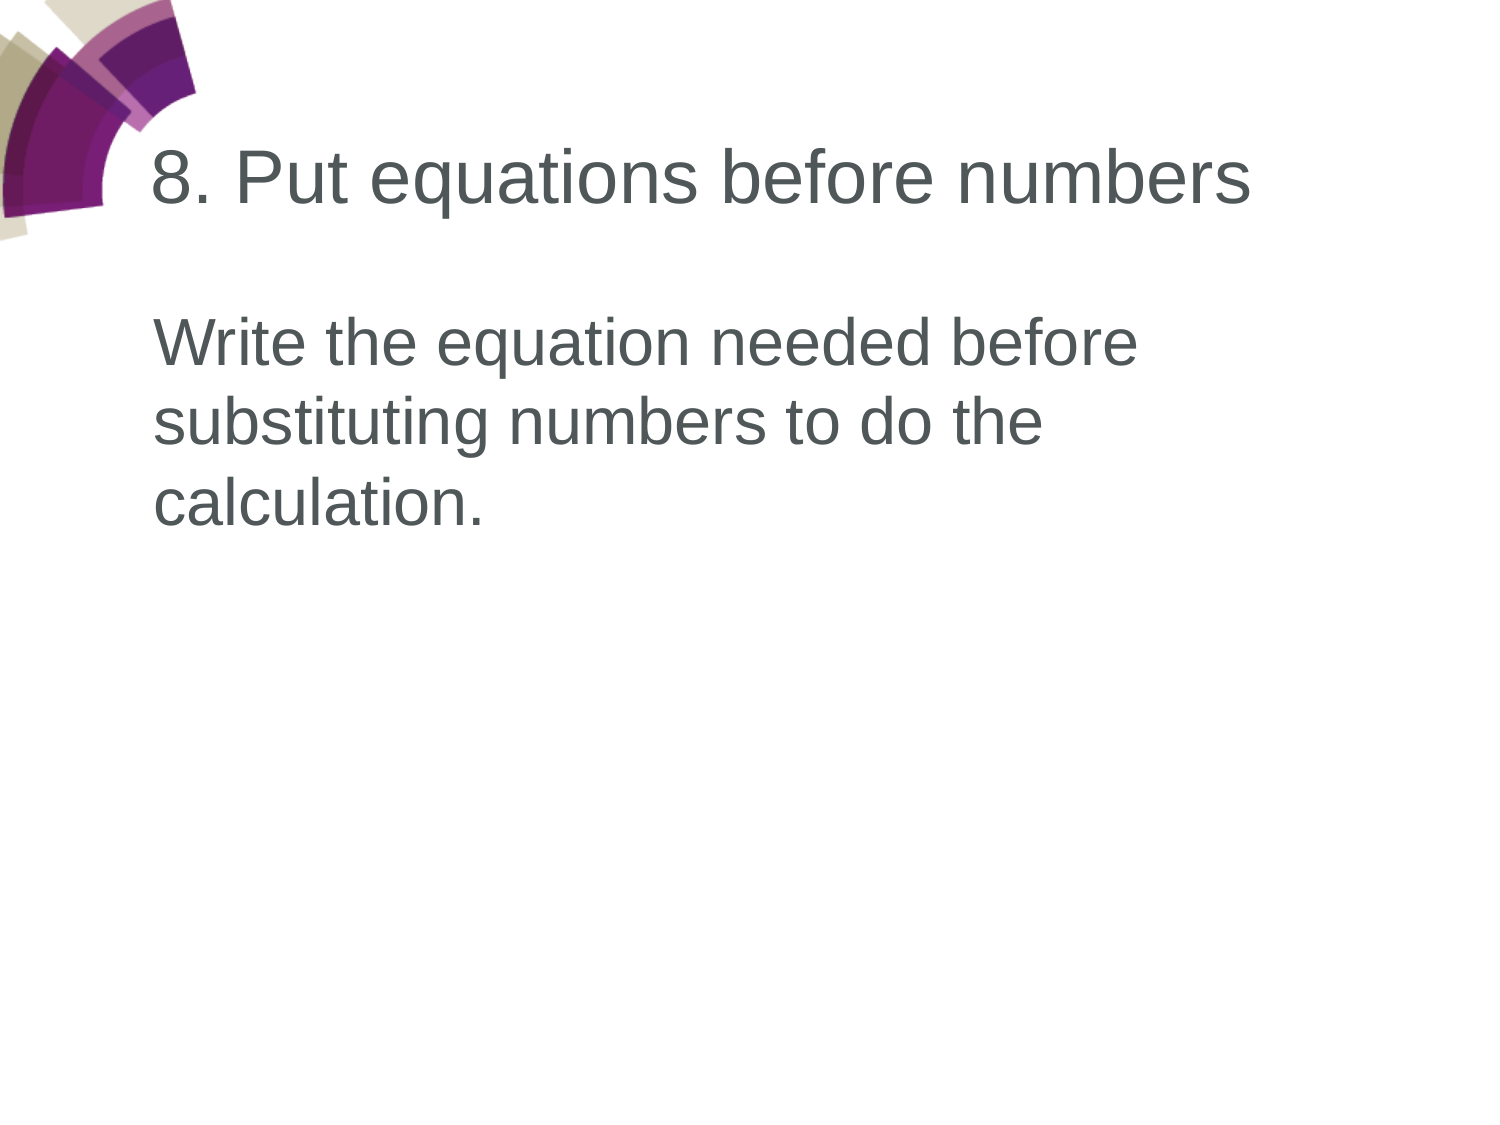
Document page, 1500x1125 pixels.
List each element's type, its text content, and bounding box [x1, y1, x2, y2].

picture [0, 0, 1500, 1125]
list Write the equation needed before substituting numbers to do the calculation. [138, 290, 1282, 870]
list 8. Put equations before numbers [135, 119, 1282, 297]
